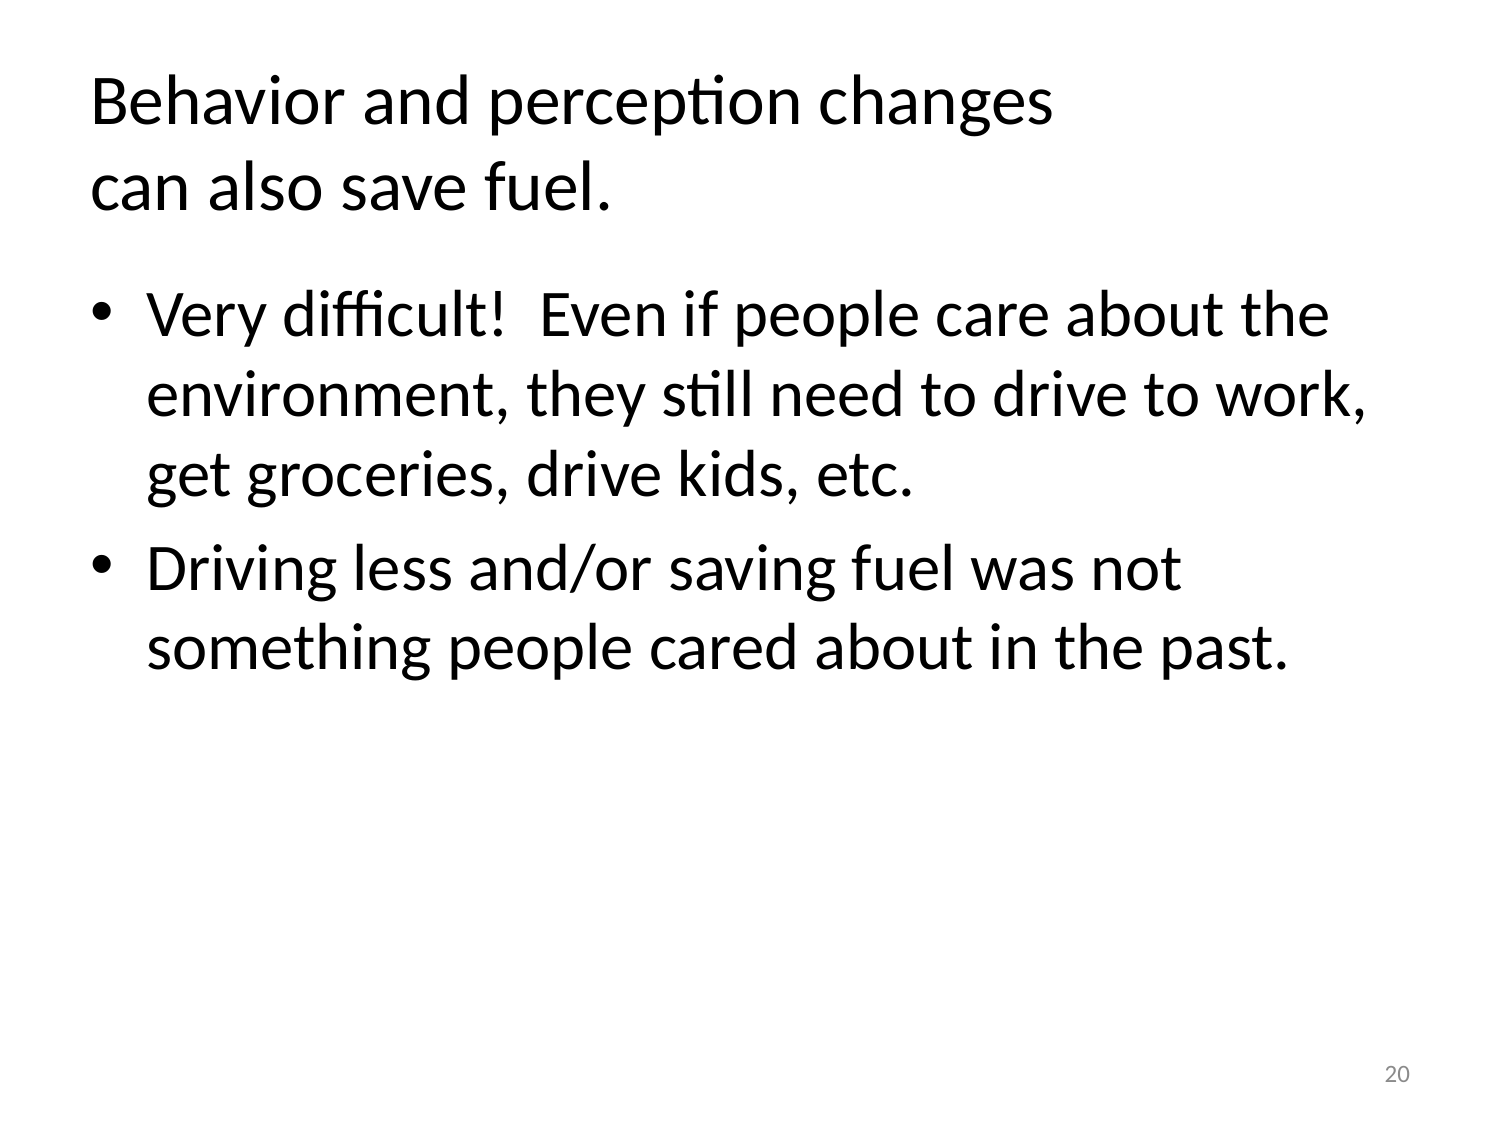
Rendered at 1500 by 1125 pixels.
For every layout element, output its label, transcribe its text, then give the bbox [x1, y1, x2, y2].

title Behavior and perception changes can also save fuel. [75, 45, 1425, 233]
slide_number 20 [1074, 1042, 1425, 1103]
list Very difficult! Even if people care about the environment, they still need to drive to work, get groceries, drive kids, etc. Driving less and/or saving fuel was not something people cared about in the past. [75, 262, 1425, 1005]
